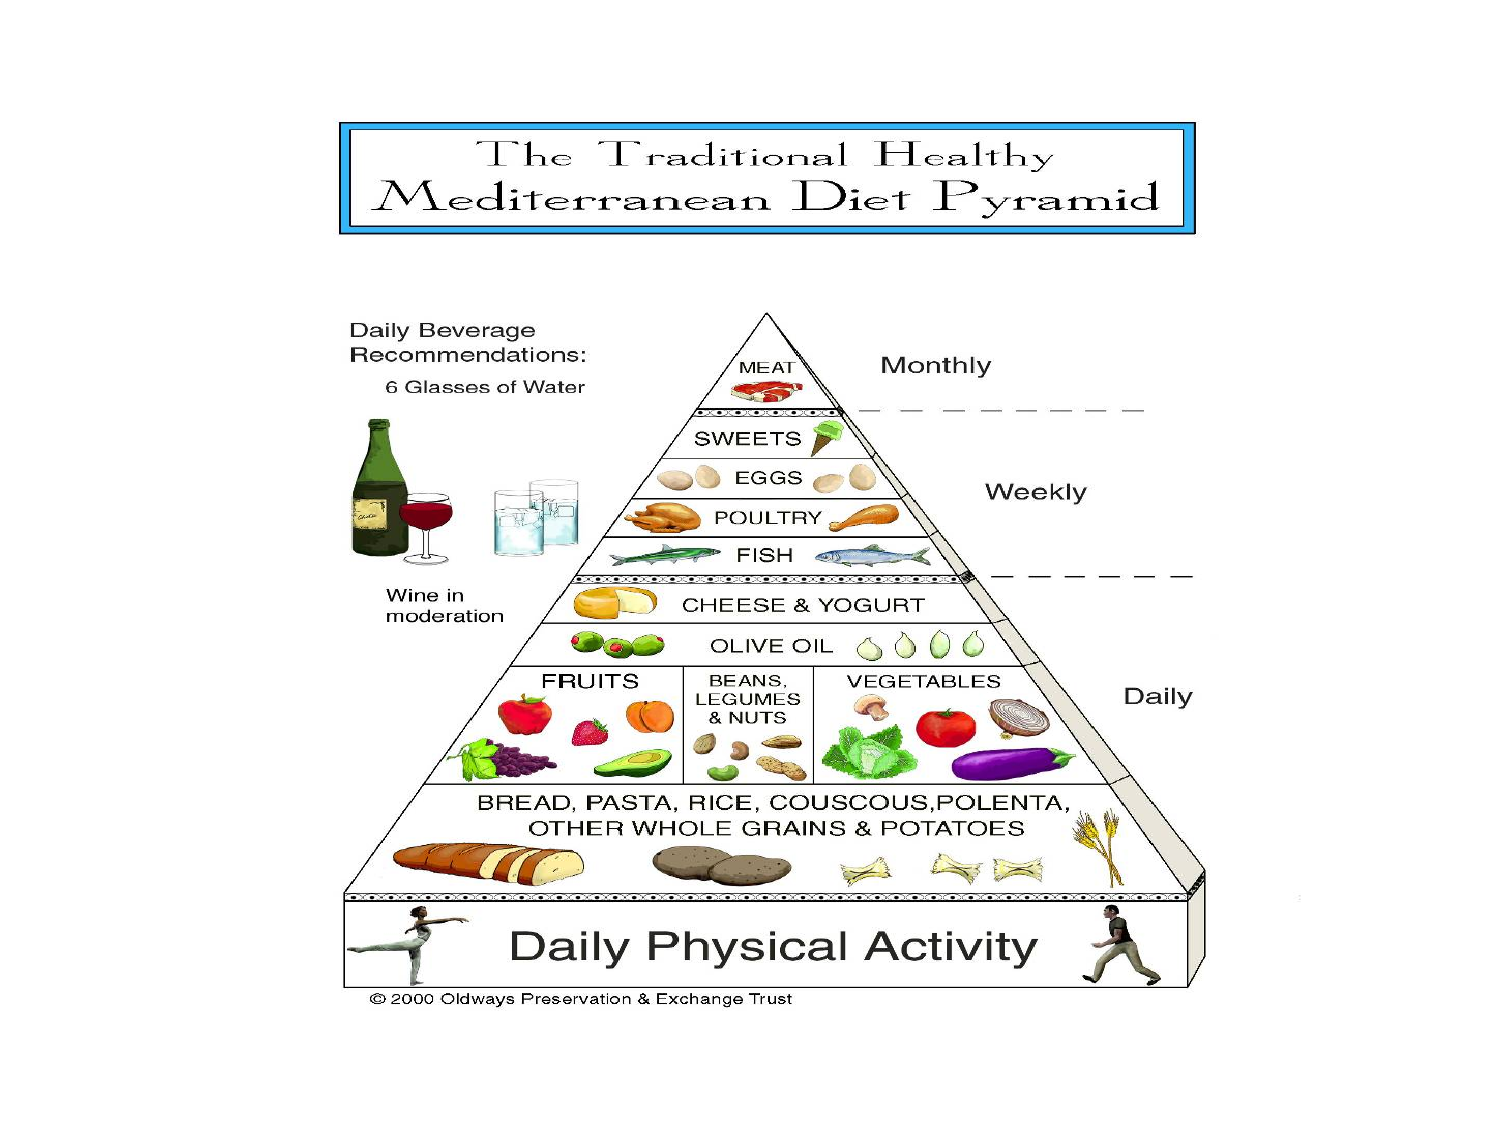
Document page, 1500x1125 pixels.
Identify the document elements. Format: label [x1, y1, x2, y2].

list [234, 70, 1301, 1020]
